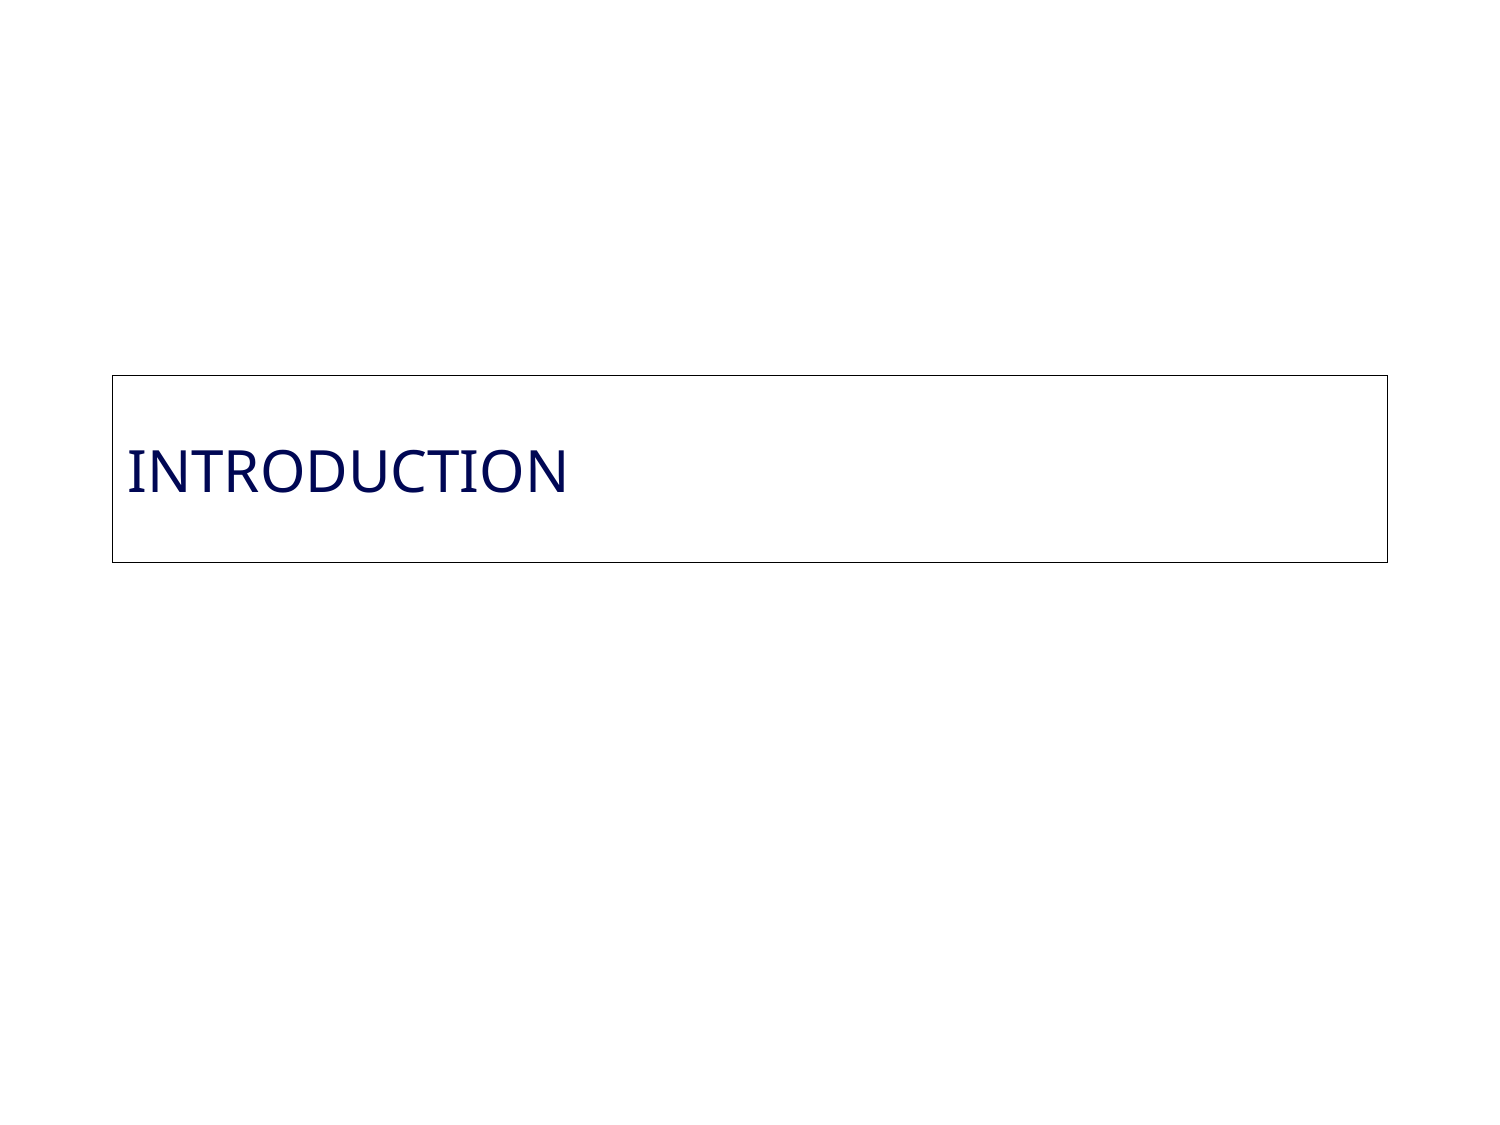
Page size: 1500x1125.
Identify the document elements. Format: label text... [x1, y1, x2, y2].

title INTRODUCTION [112, 375, 1388, 563]
